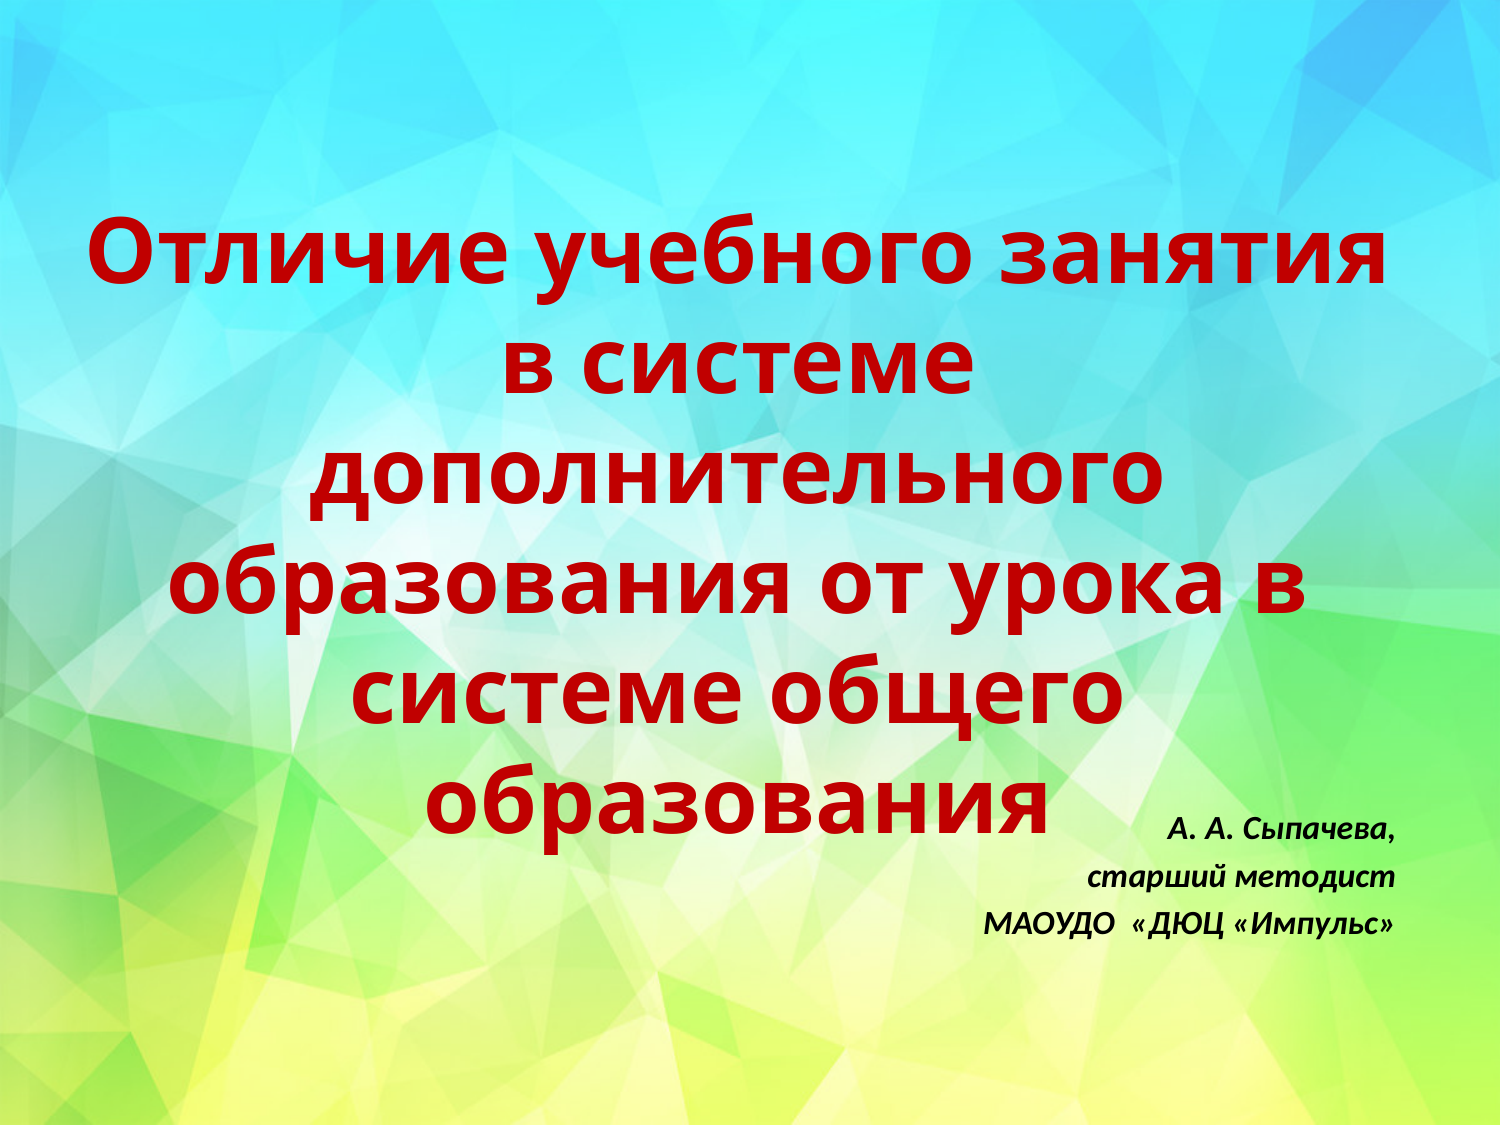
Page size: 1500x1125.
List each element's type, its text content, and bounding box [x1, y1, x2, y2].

subtitle А. А. Сыпачева, старший методист МАОУДО «ДЮЦ «Импульс» [736, 751, 1412, 949]
text_box Отличие учебного занятия в системе дополнительного образования от урока в системе общего образования [64, 184, 1412, 859]
